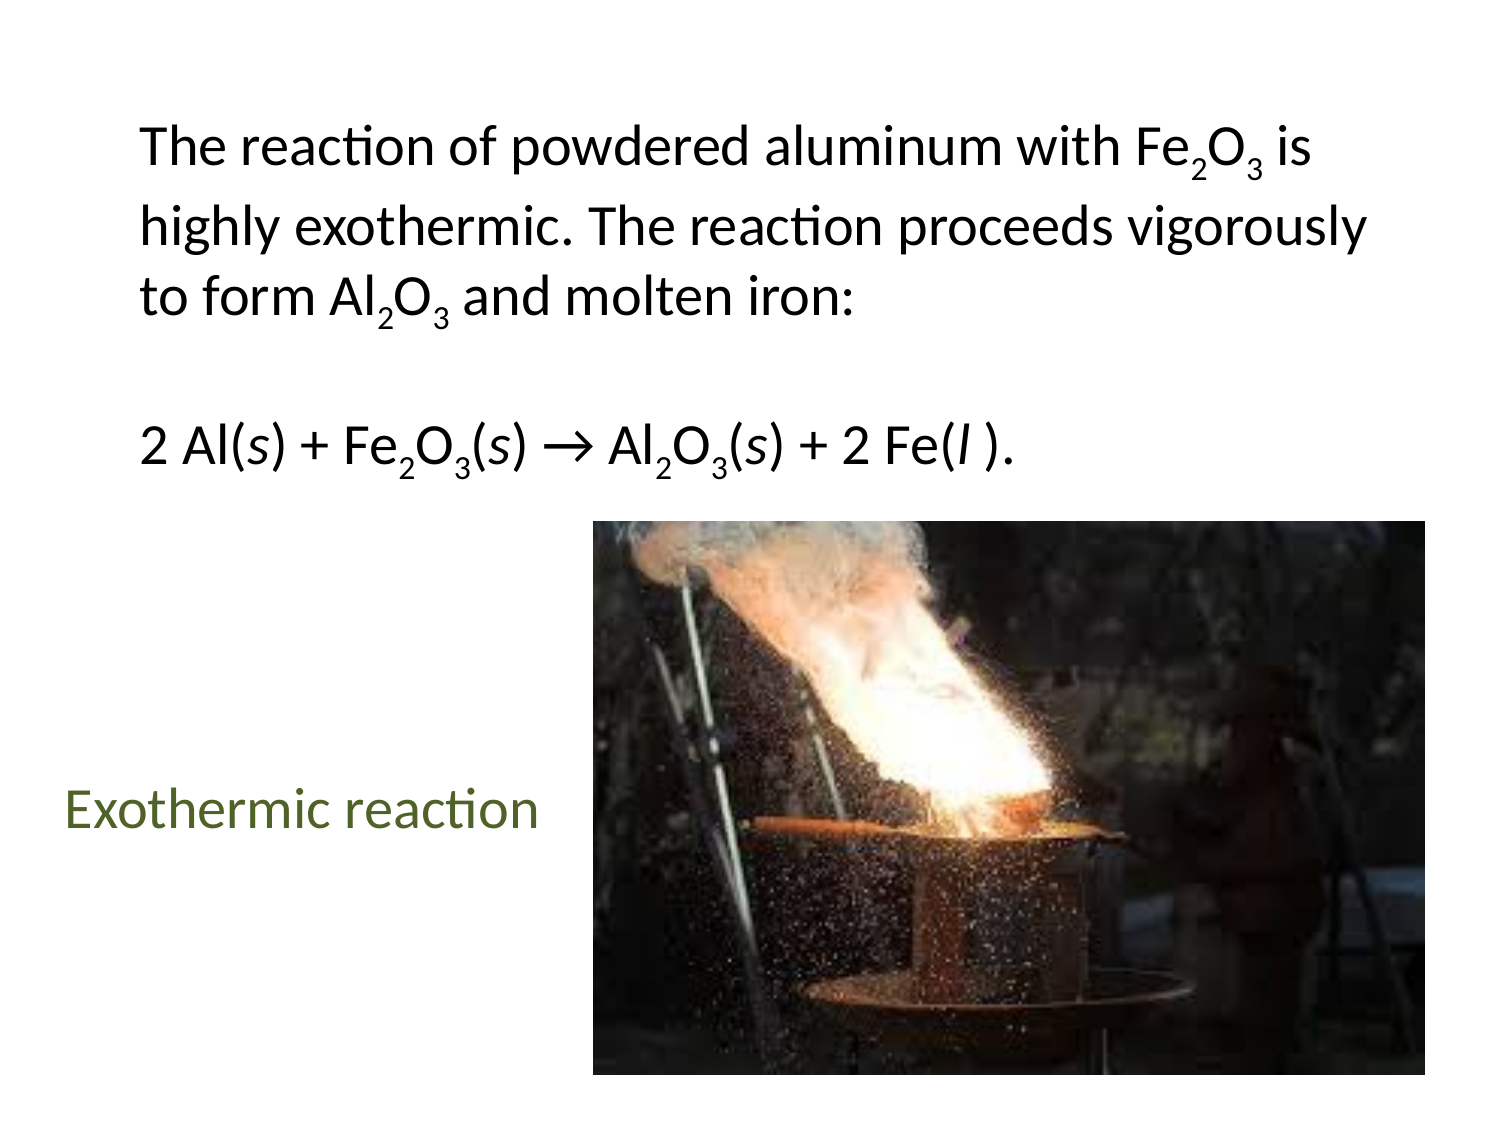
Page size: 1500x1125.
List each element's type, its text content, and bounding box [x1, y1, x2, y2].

picture [593, 521, 1426, 1076]
text_box Exothermic reaction [49, 762, 588, 848]
text_box The reaction of powdered aluminum with Fe2O3 is highly exothermic. The reaction proceeds vigorously to form Al2O3 and molten iron: 2 Al(s) + Fe2O3(s) → Al2O3(s) + 2 Fe(l ). [125, 99, 1425, 494]
